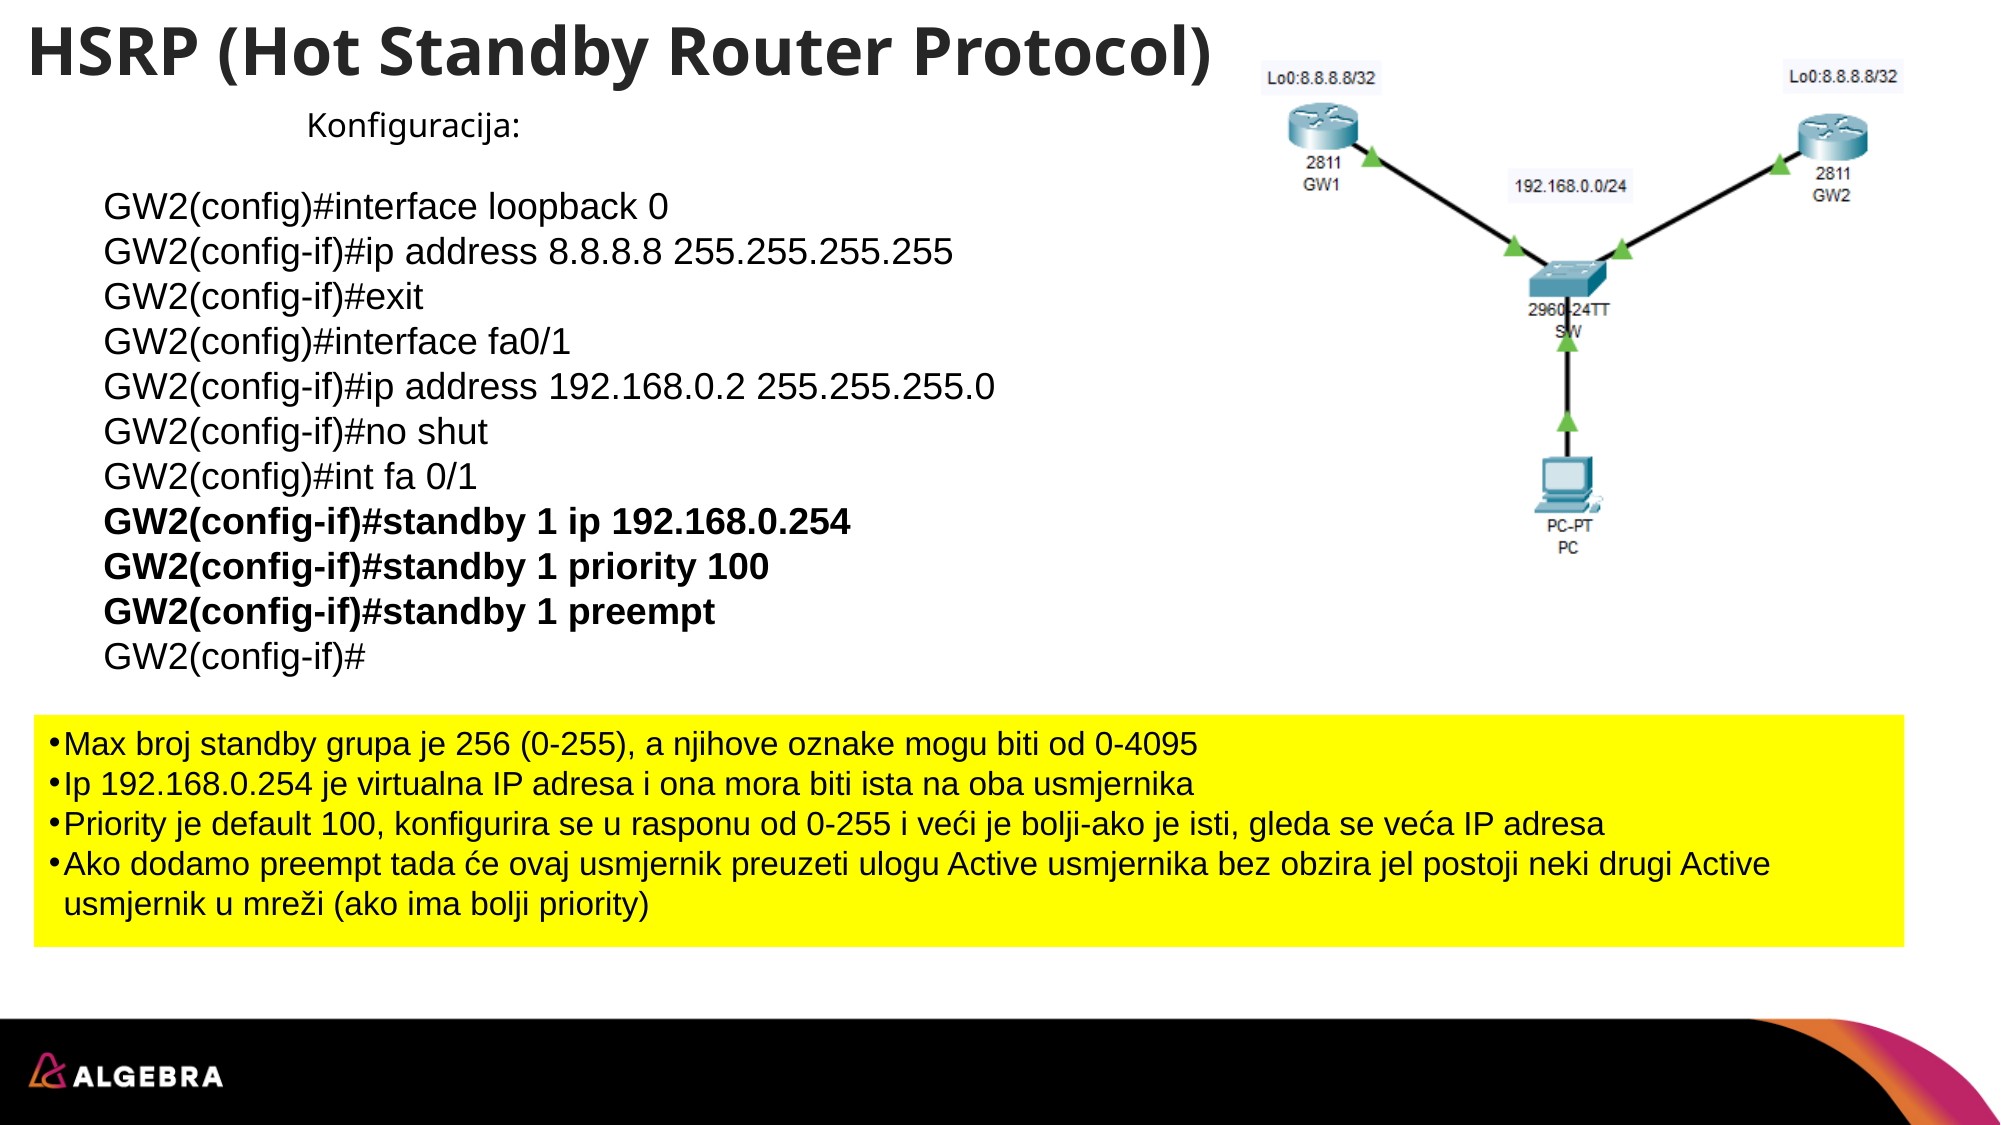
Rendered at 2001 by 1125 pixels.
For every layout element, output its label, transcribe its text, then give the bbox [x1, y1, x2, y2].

list Konfiguracija: [291, 101, 554, 129]
text_box GW2(config)#interface loopback 0 GW2(config-if)#ip address 8.8.8.8 255.255.255.255 GW2(config-if)#exit GW2(config)#interface fa0/1 GW2(config-if)#ip address 192.168.0.2 255.255.255.0 GW2(config-if)#no shut GW2(config)#int fa 0/1 GW2(config-if)#standby 1 ip 192.168.0.254 GW2(config-if)#standby 1 priority 100 GW2(config-if)#standby 1 preempt GW2(config-if)# [88, 129, 1089, 685]
text_box Max broj standby grupa je 256 (0-255), a njihove oznake mogu biti od 0-4095 Ip 192.168.0.254 je virtualna IP adresa i ona mora biti ista na oba usmjernika Priority je default 100, konfigurira se u rasponu od 0-255 i veći je bolji-ako je isti, gleda se veća IP adresa Ako dodamo preempt tada će ovaj usmjernik preuzeti ulogu Active usmjernika bez obzira jel postoji neki drugi Active usmjernik u mreži (ako ima bolji priority) [34, 714, 1922, 930]
text_box [33, 714, 1905, 948]
picture [0, 0, 2001, 1125]
title HSRP (Hot Standby Router Protocol) [11, 10, 1241, 187]
